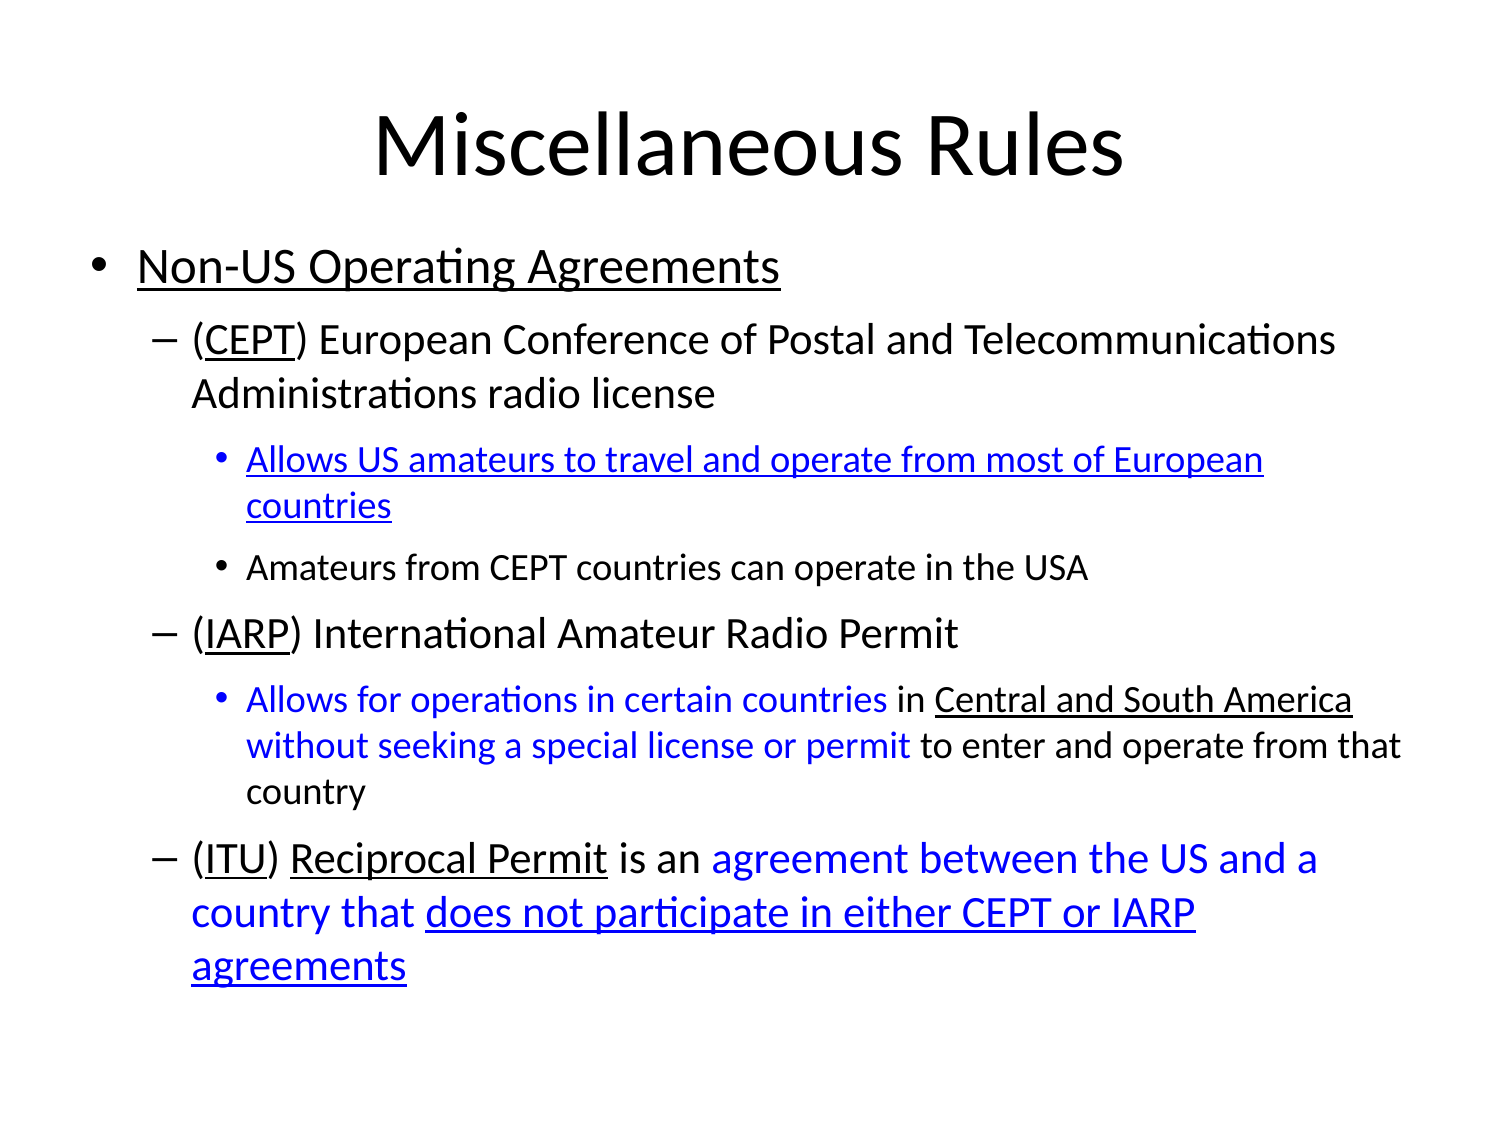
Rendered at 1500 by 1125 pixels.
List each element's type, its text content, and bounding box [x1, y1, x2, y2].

title Miscellaneous Rules [75, 45, 1425, 224]
list Non-US Operating Agreements (CEPT) European Conference of Postal and Telecommunications Administrations radio license Allows US amateurs to travel and operate from most of European countries Amateurs from CEPT countries can operate in the USA (IARP) International Amateur Radio Permit Allows for operations in certain countries in Central and South America without seeking a special license or permit to enter and operate from that country (ITU) Reciprocal Permit is an agreement between the US and a country that does not participate in either CEPT or IARP agreements [75, 224, 1425, 1005]
